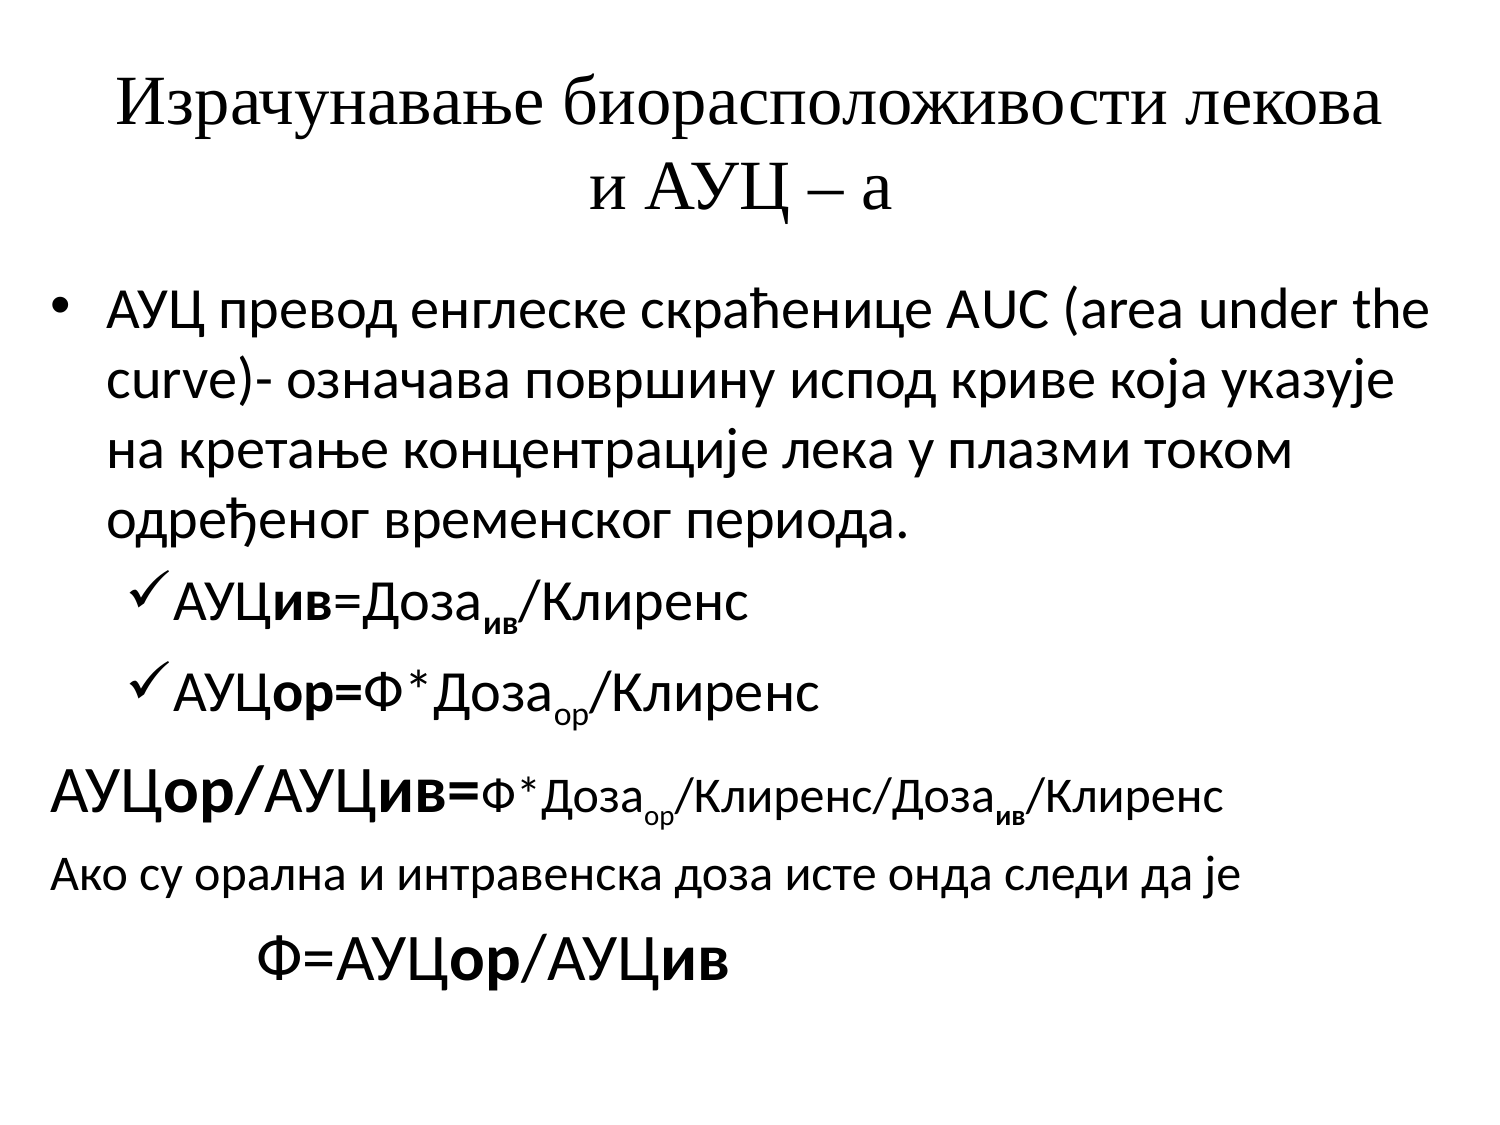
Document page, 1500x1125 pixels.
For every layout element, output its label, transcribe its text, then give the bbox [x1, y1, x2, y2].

title Израчунавање биорасположивости лекова и АУЦ – а [75, 45, 1425, 233]
list АУЦ превод енглеске скраћенице АUC (area under the curve)- означава површину испод криве која указује на кретање концентрације лека у плазми током одређеног временског периода. АУЦив=Дозаив/Клиренс АУЦор=Ф*Дозаор/Клиренс АУЦор/АУЦив=Ф*Дозаор/Клиренс/Дозаив/Клиренс Ако су орална и интравенска доза исте онда следи да је Ф=АУЦор/АУЦив [35, 262, 1465, 1067]
